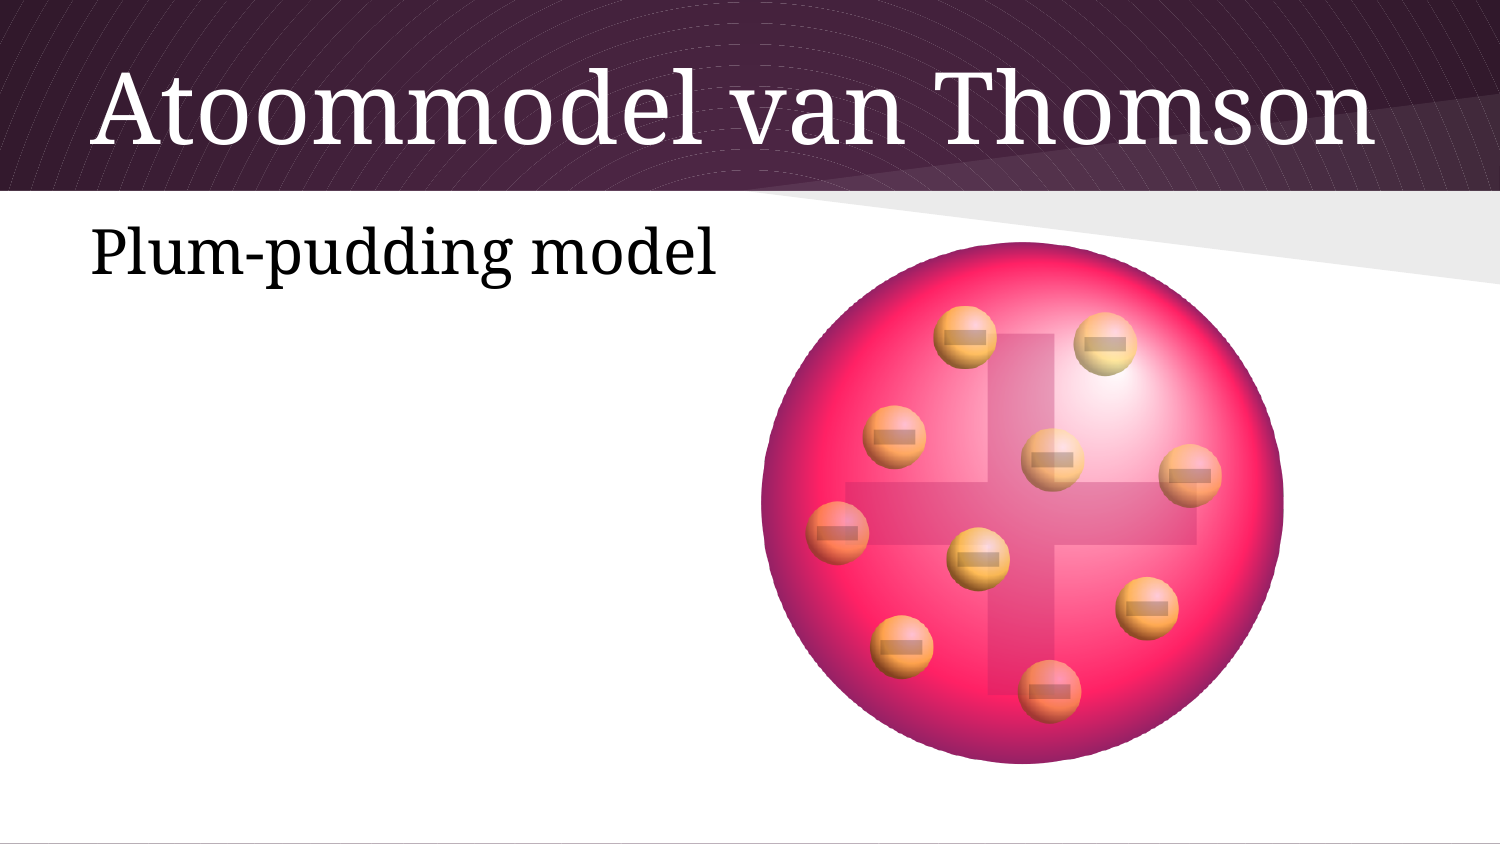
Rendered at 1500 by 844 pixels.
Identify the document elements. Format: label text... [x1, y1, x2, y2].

title Atoommodel van Thomson [75, 33, 1425, 175]
picture [738, 218, 1306, 786]
list Plum-pudding model [75, 196, 1425, 808]
